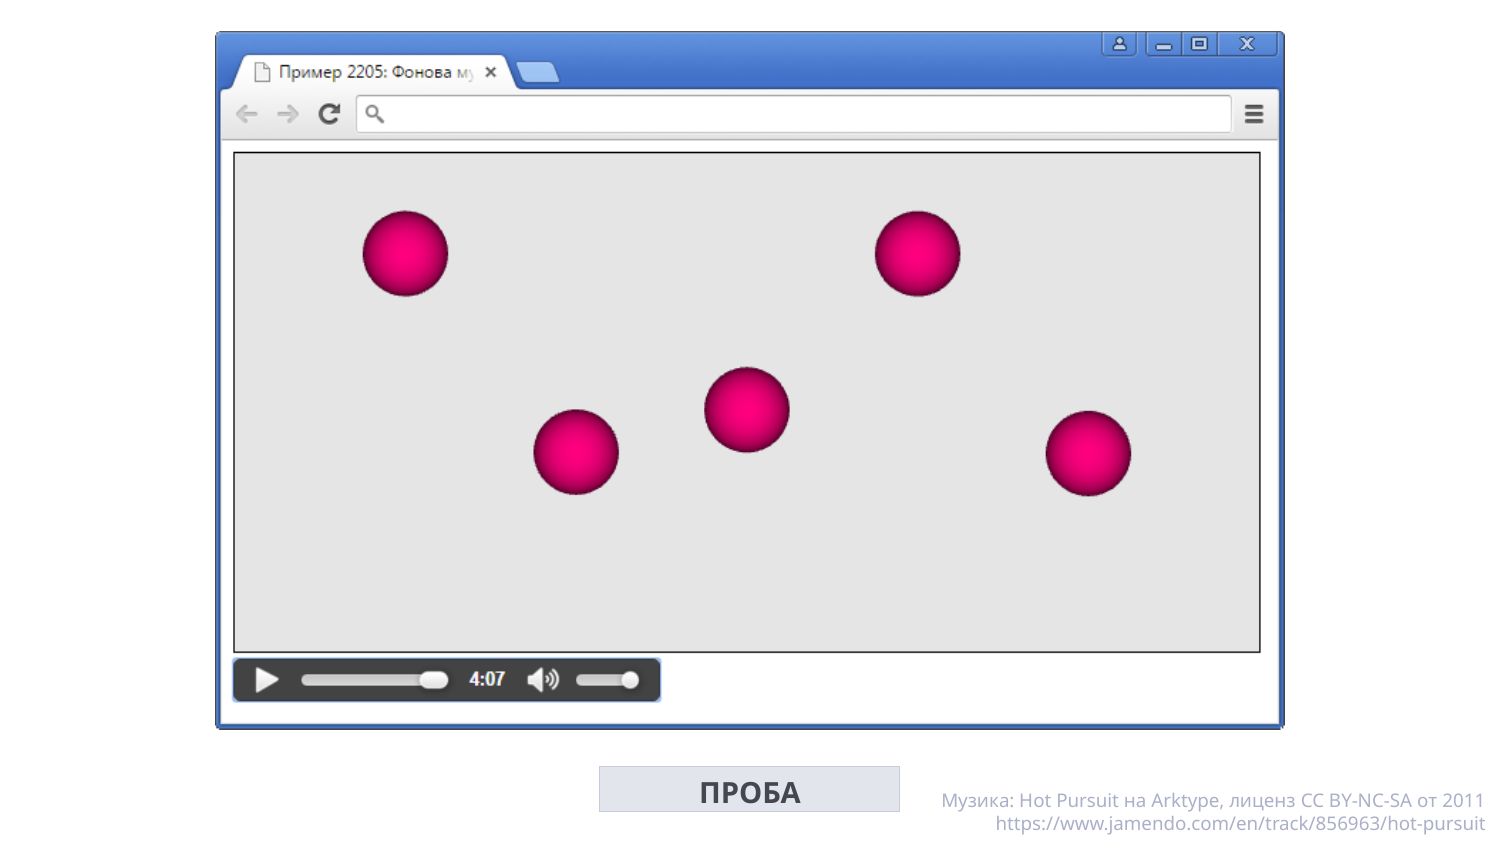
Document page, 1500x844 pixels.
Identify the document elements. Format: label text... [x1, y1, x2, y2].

picture [215, 31, 1285, 730]
text_box Музика: Hot Pursuit на Arktype, лиценз CC BY-NC-SA от 2011 https://www.jamendo.com/en/track/856963/hot-pursuit [749, 781, 1500, 842]
text_box ПРОБА [599, 766, 900, 812]
